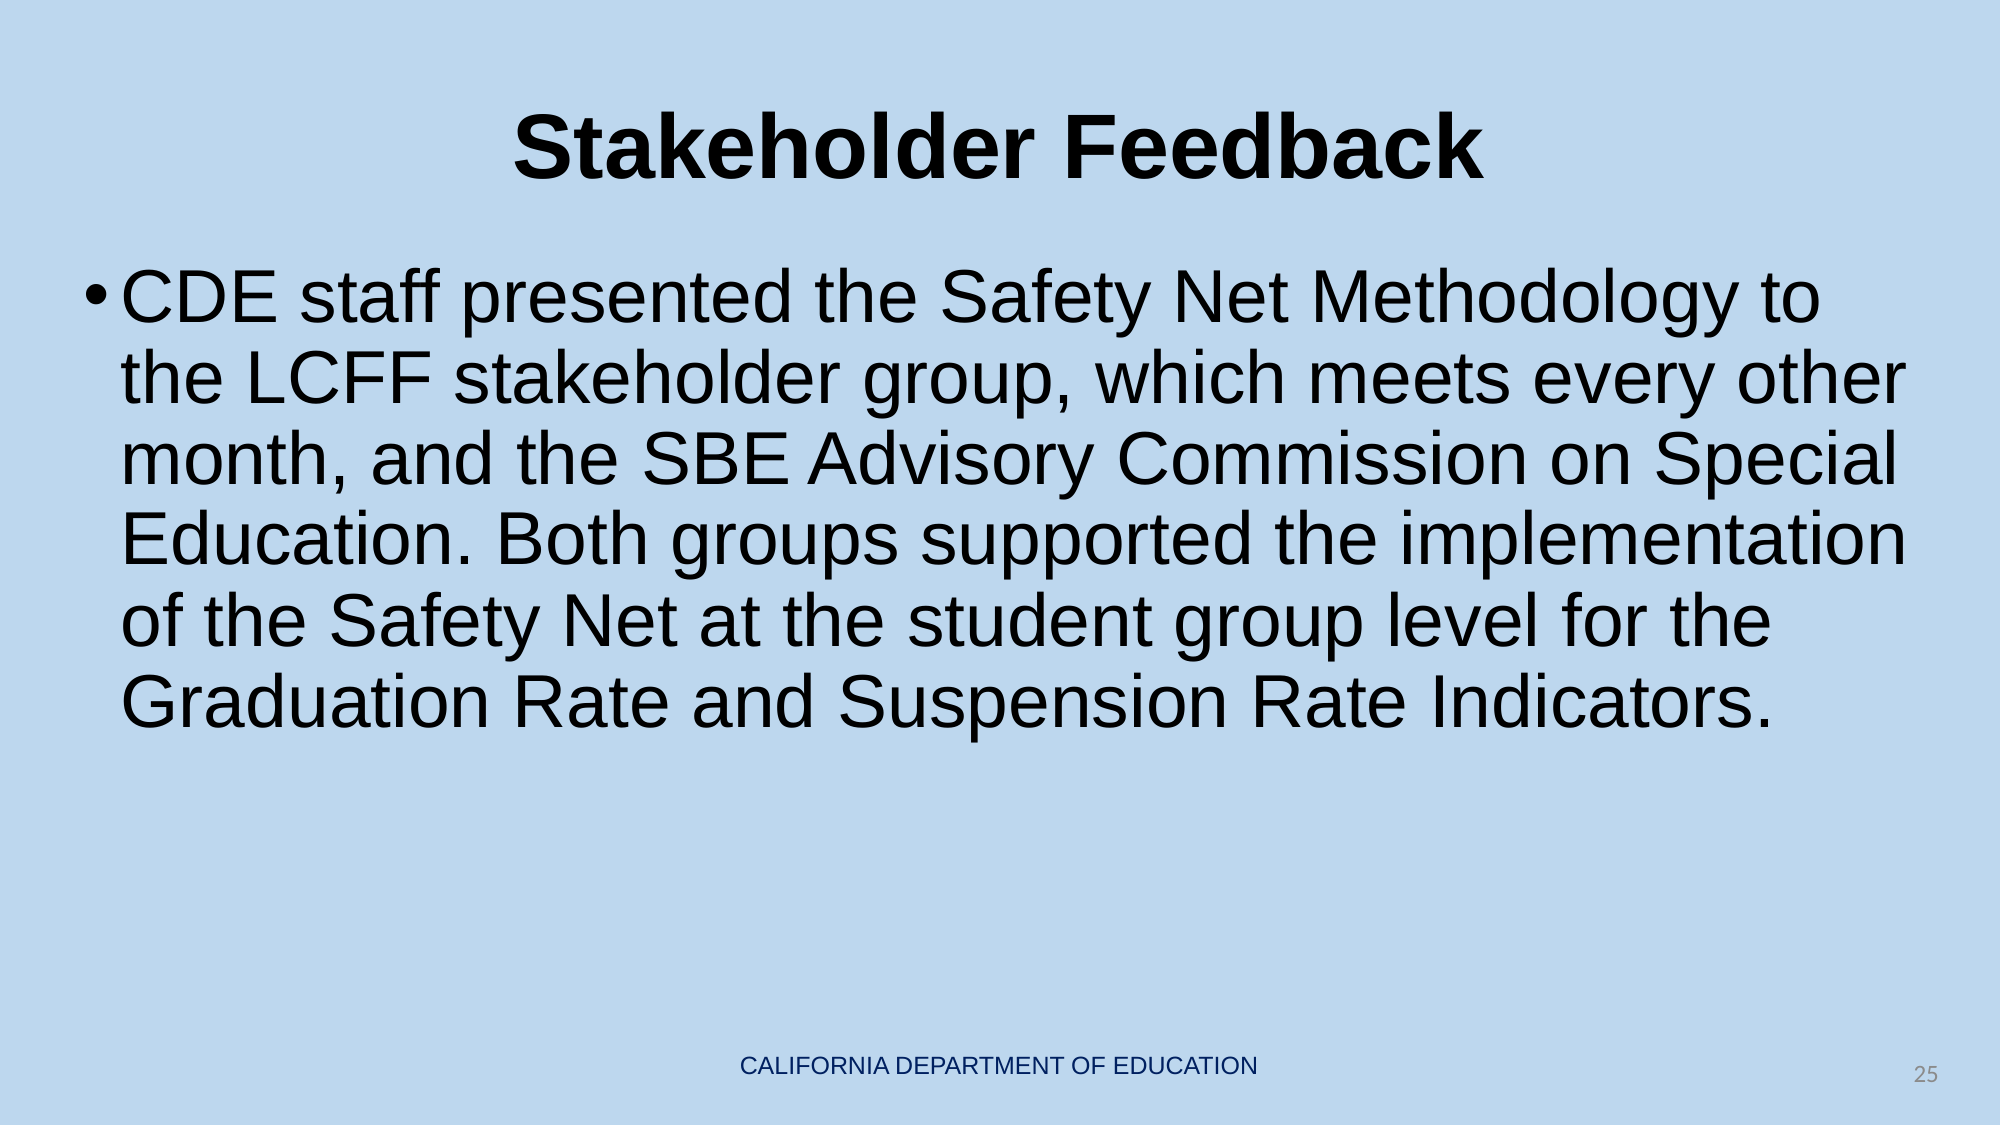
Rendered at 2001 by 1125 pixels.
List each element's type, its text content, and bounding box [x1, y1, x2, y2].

slide_number 25 [1504, 1042, 1954, 1103]
title Stakeholder Feedback [68, 27, 1931, 249]
list CDE staff presented the Safety Net Methodology to the LCFF stakeholder group, which meets every other month, and the SBE Advisory Commission on Special Education. Both groups supported the implementation of the Safety Net at the student group level for the Graduation Rate and Suspension Rate Indicators. [68, 249, 1931, 1043]
